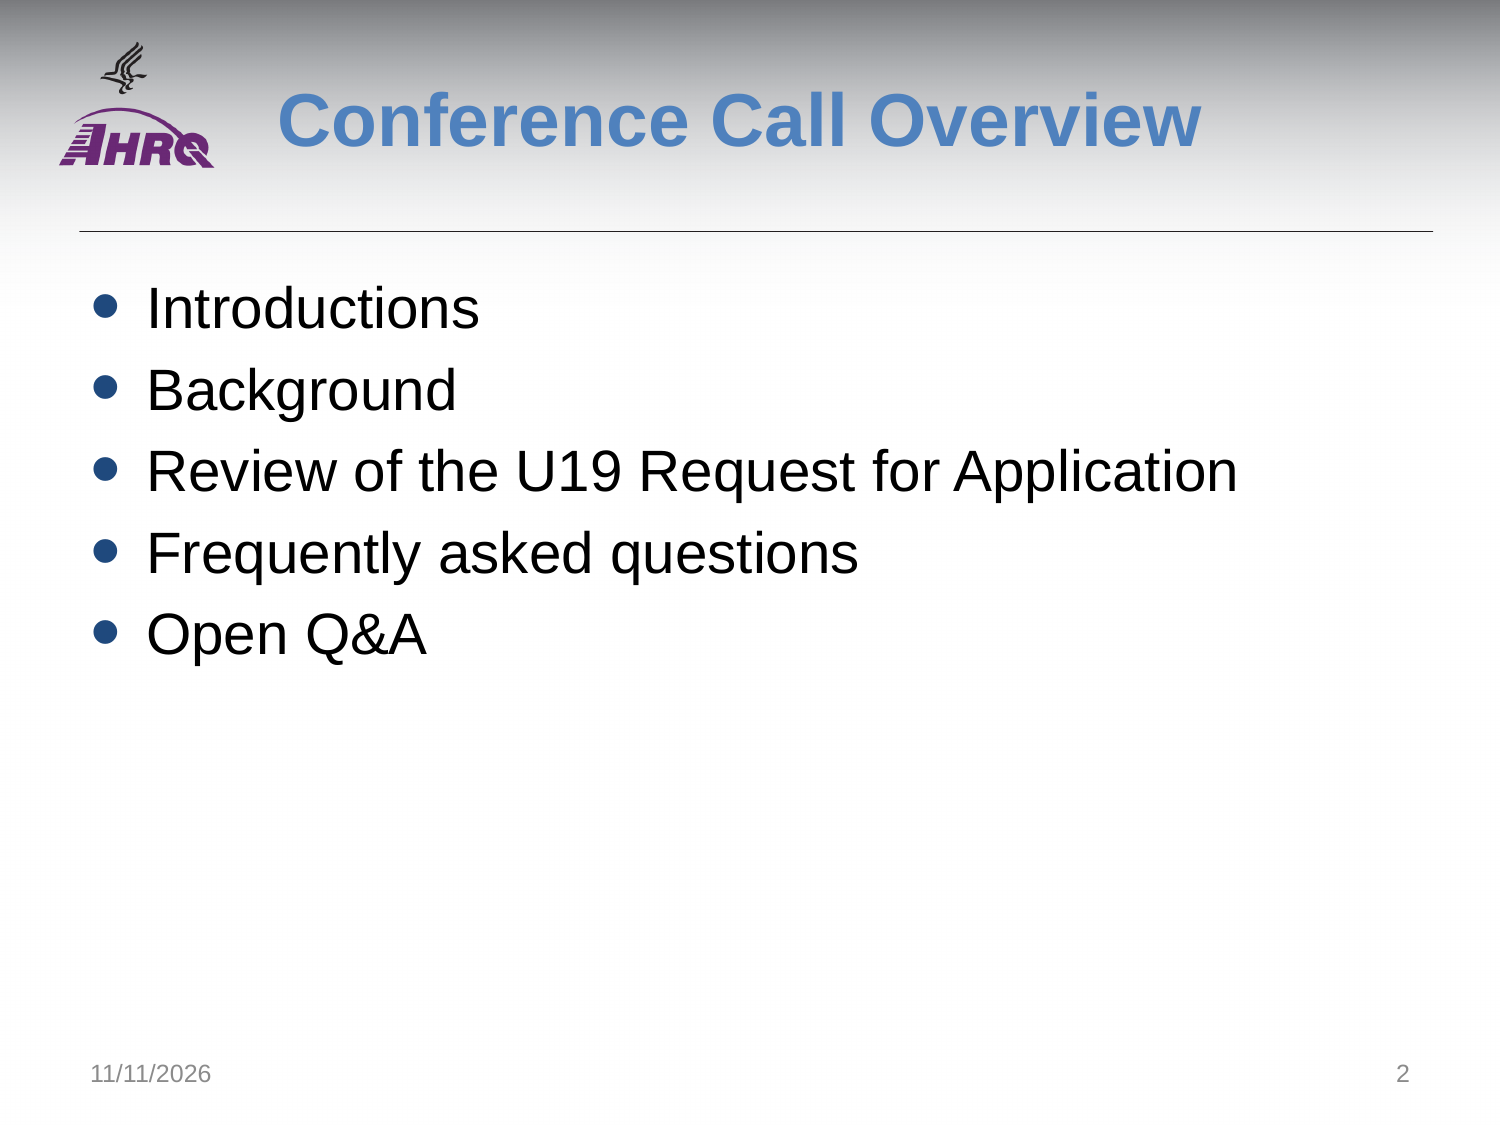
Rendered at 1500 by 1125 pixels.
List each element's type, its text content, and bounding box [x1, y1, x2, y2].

picture [0, 0, 1500, 1125]
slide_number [75, 1042, 425, 1103]
slide_number 2 [1074, 1042, 1425, 1103]
list Introductions Background Review of the U19 Request for Application Frequently asked questions Open Q&A [75, 262, 1425, 1005]
title Conference Call Overview [262, 45, 1425, 188]
